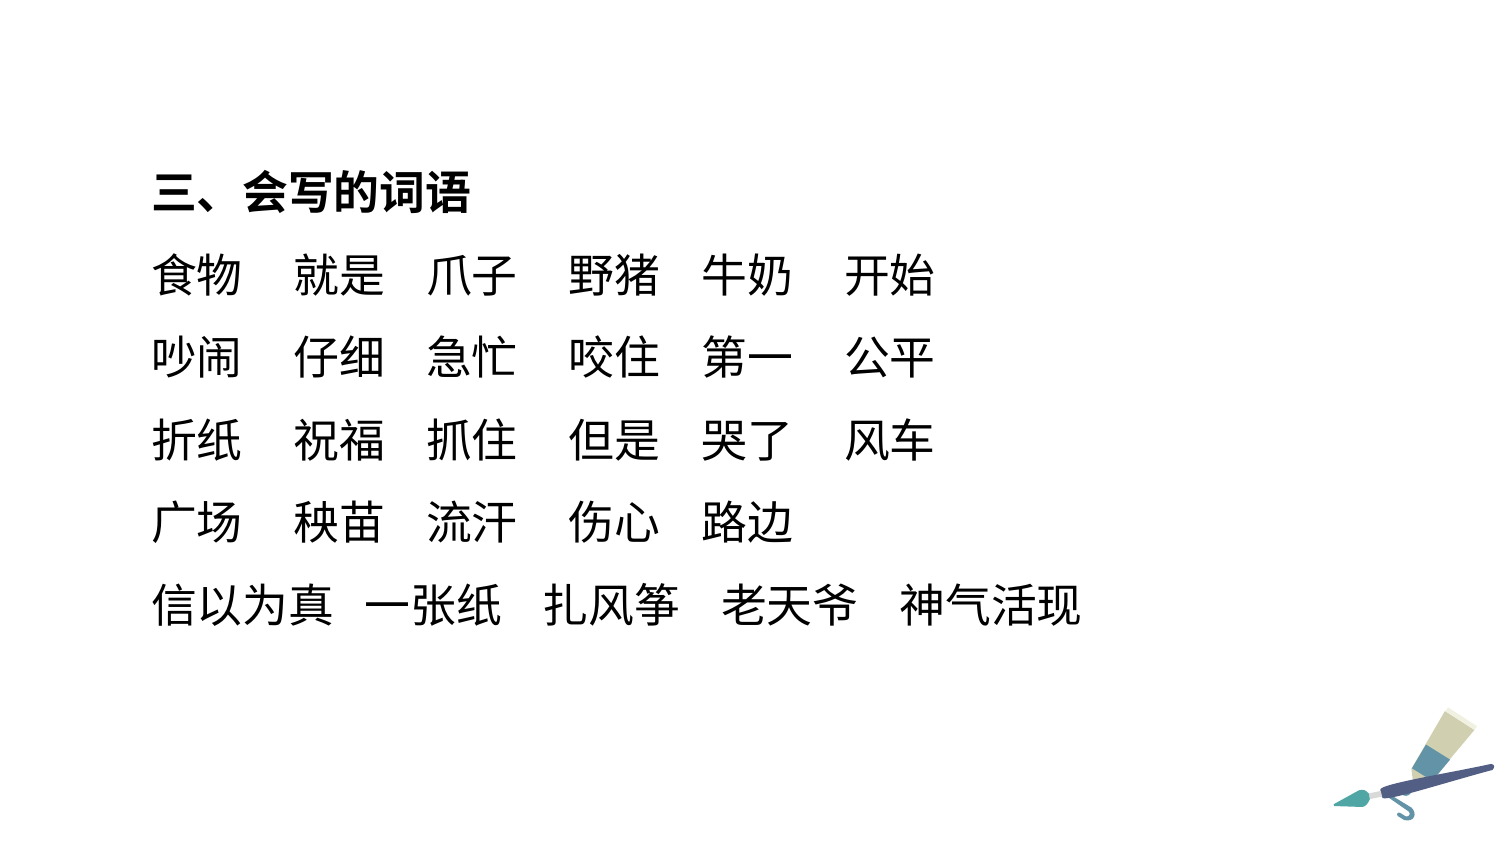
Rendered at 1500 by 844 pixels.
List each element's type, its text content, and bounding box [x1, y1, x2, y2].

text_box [1358, 708, 1481, 844]
text_box 三、会写的词语 食物 就是 爪子 野猪 牛奶 开始 吵闹 仔细 急忙 咬住 第一 公平 折纸 祝福 抓住 但是 哭了 风车 广场 秧苗 流汗 伤心 路边 信以为真 一张纸 扎风筝 老天爷 神气活现 [136, 129, 1432, 639]
